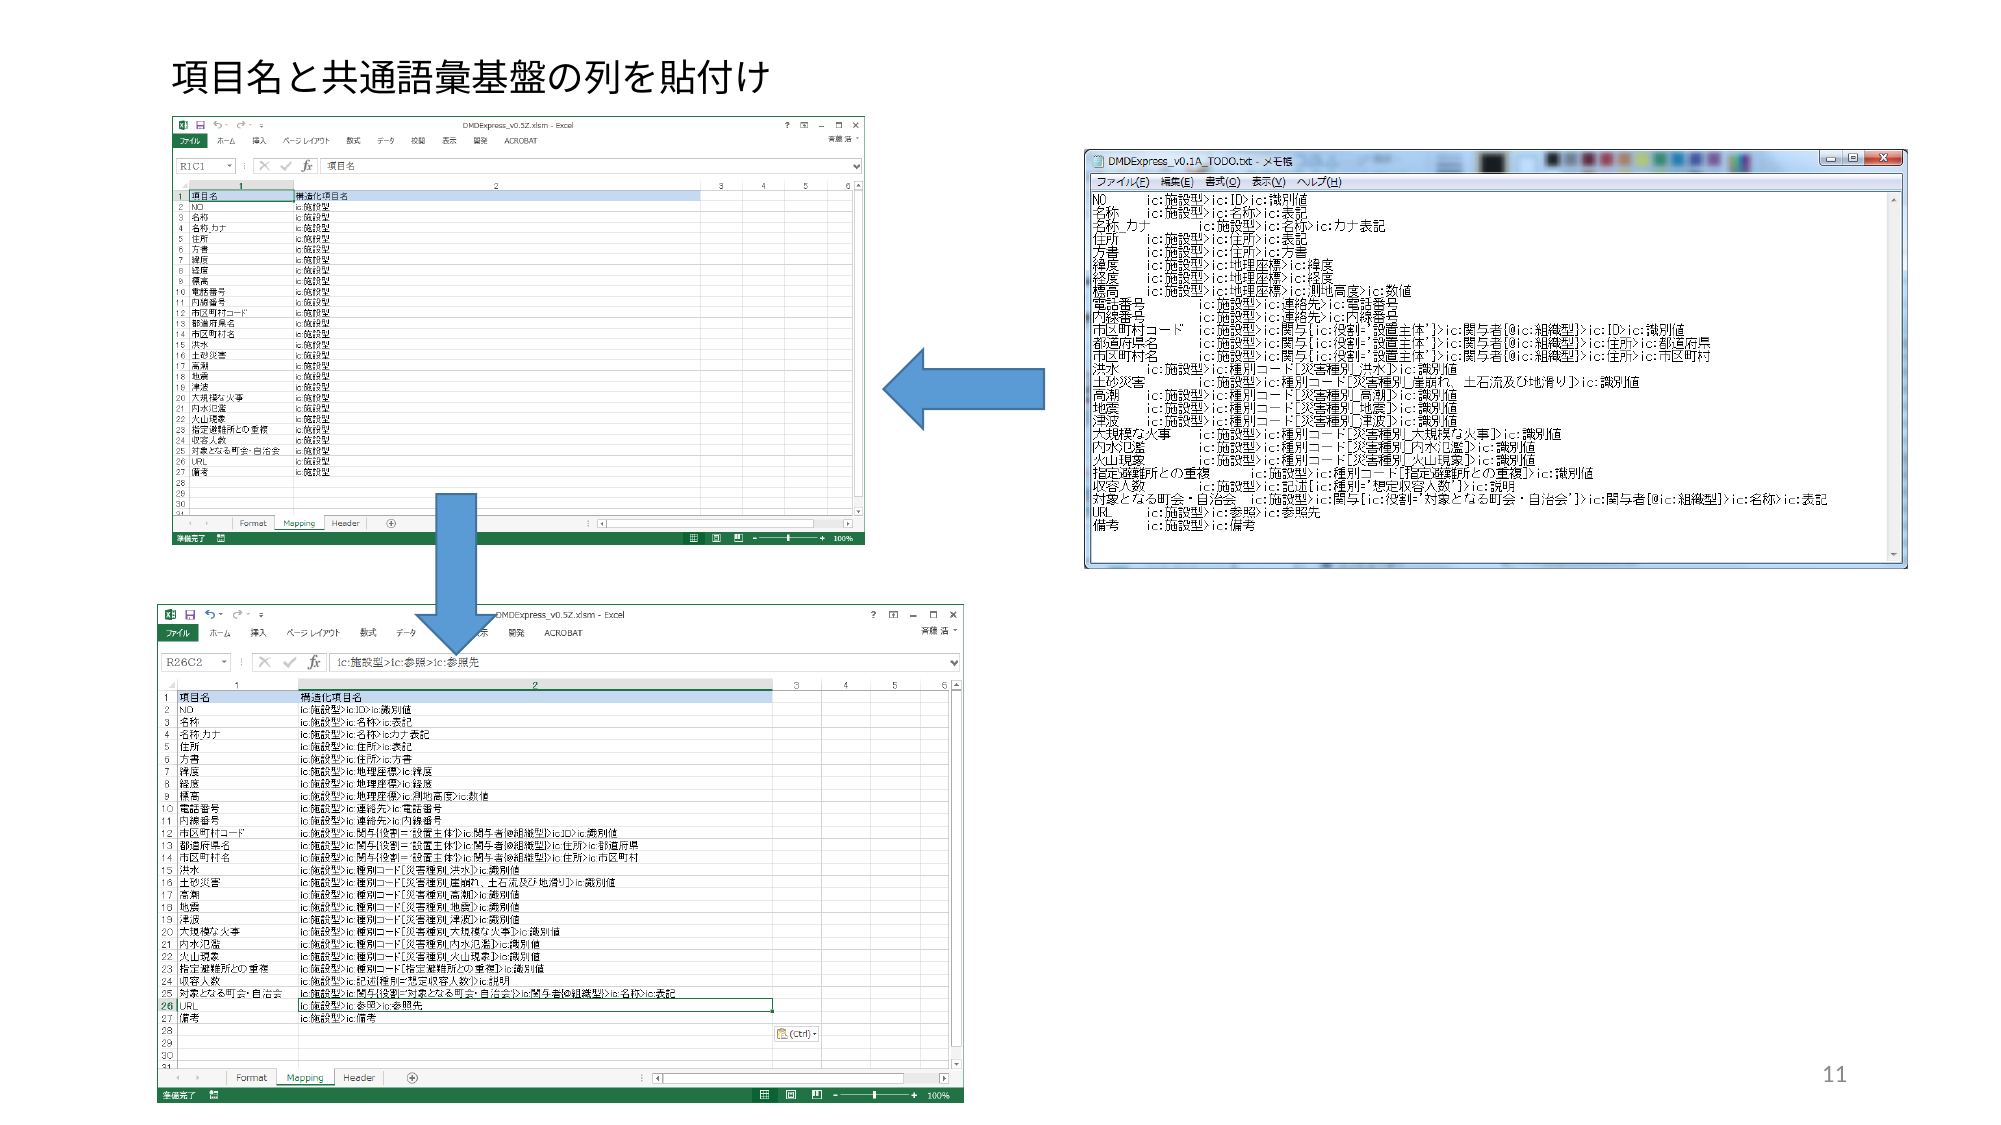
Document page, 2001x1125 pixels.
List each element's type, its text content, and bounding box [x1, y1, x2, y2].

picture [1084, 149, 1908, 569]
text_box 項目名と共通語彙基盤の列を貼付け [157, 46, 1518, 106]
picture [157, 604, 964, 1103]
slide_number 11 [1412, 1042, 1863, 1103]
text_box [435, 545, 478, 604]
picture [172, 116, 865, 545]
text_box [882, 346, 1046, 432]
